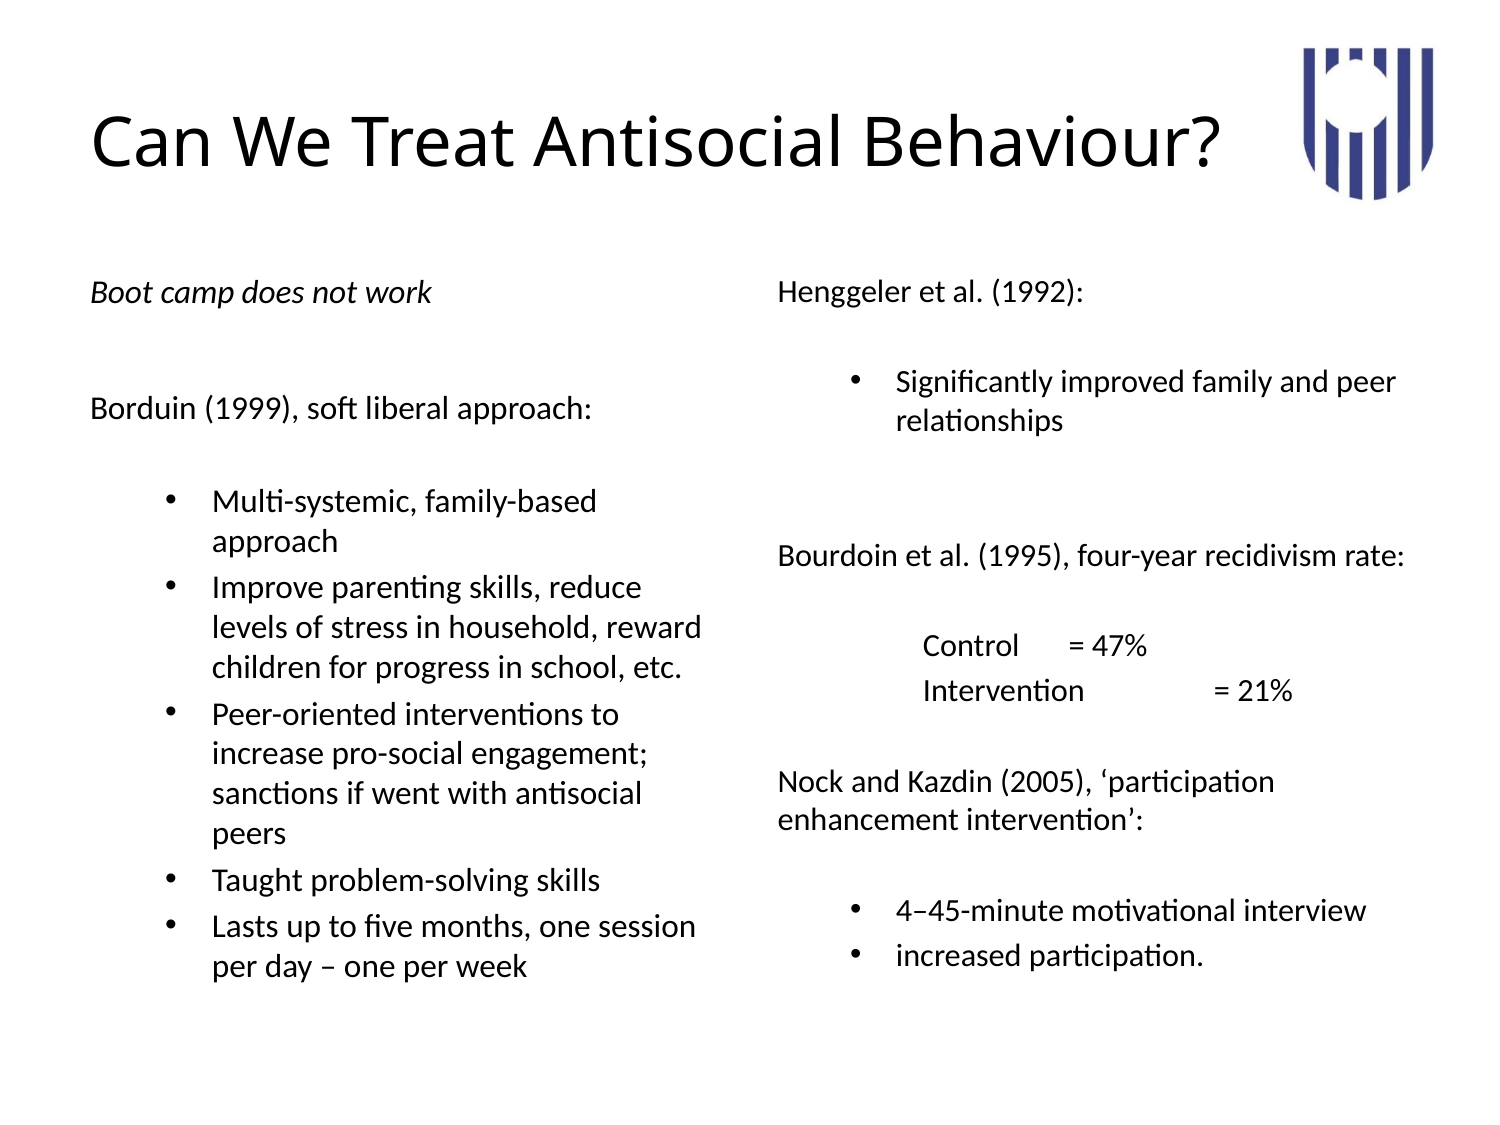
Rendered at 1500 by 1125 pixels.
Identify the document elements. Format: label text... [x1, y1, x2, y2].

title Can We Treat Antisocial Behaviour? [75, 45, 1425, 233]
list Boot camp does not work Borduin (1999), soft liberal approach: Multi-systemic, family-based approach Improve parenting skills, reduce levels of stress in household, reward children for progress in school, etc. Peer-oriented interventions to increase pro-social engagement; sanctions if went with antisocial peers Taught problem-solving skills Lasts up to five months, one session per day – one per week [75, 262, 738, 1005]
list Henggeler et al. (1992): Significantly improved family and peer relationships Bourdoin et al. (1995), four-year recidivism rate: Control = 47% Intervention = 21% Nock and Kazdin (2005), ‘participation enhancement intervention’: 4–45-minute motivational interview increased participation. [762, 262, 1425, 1005]
picture [1250, 11, 1488, 248]
